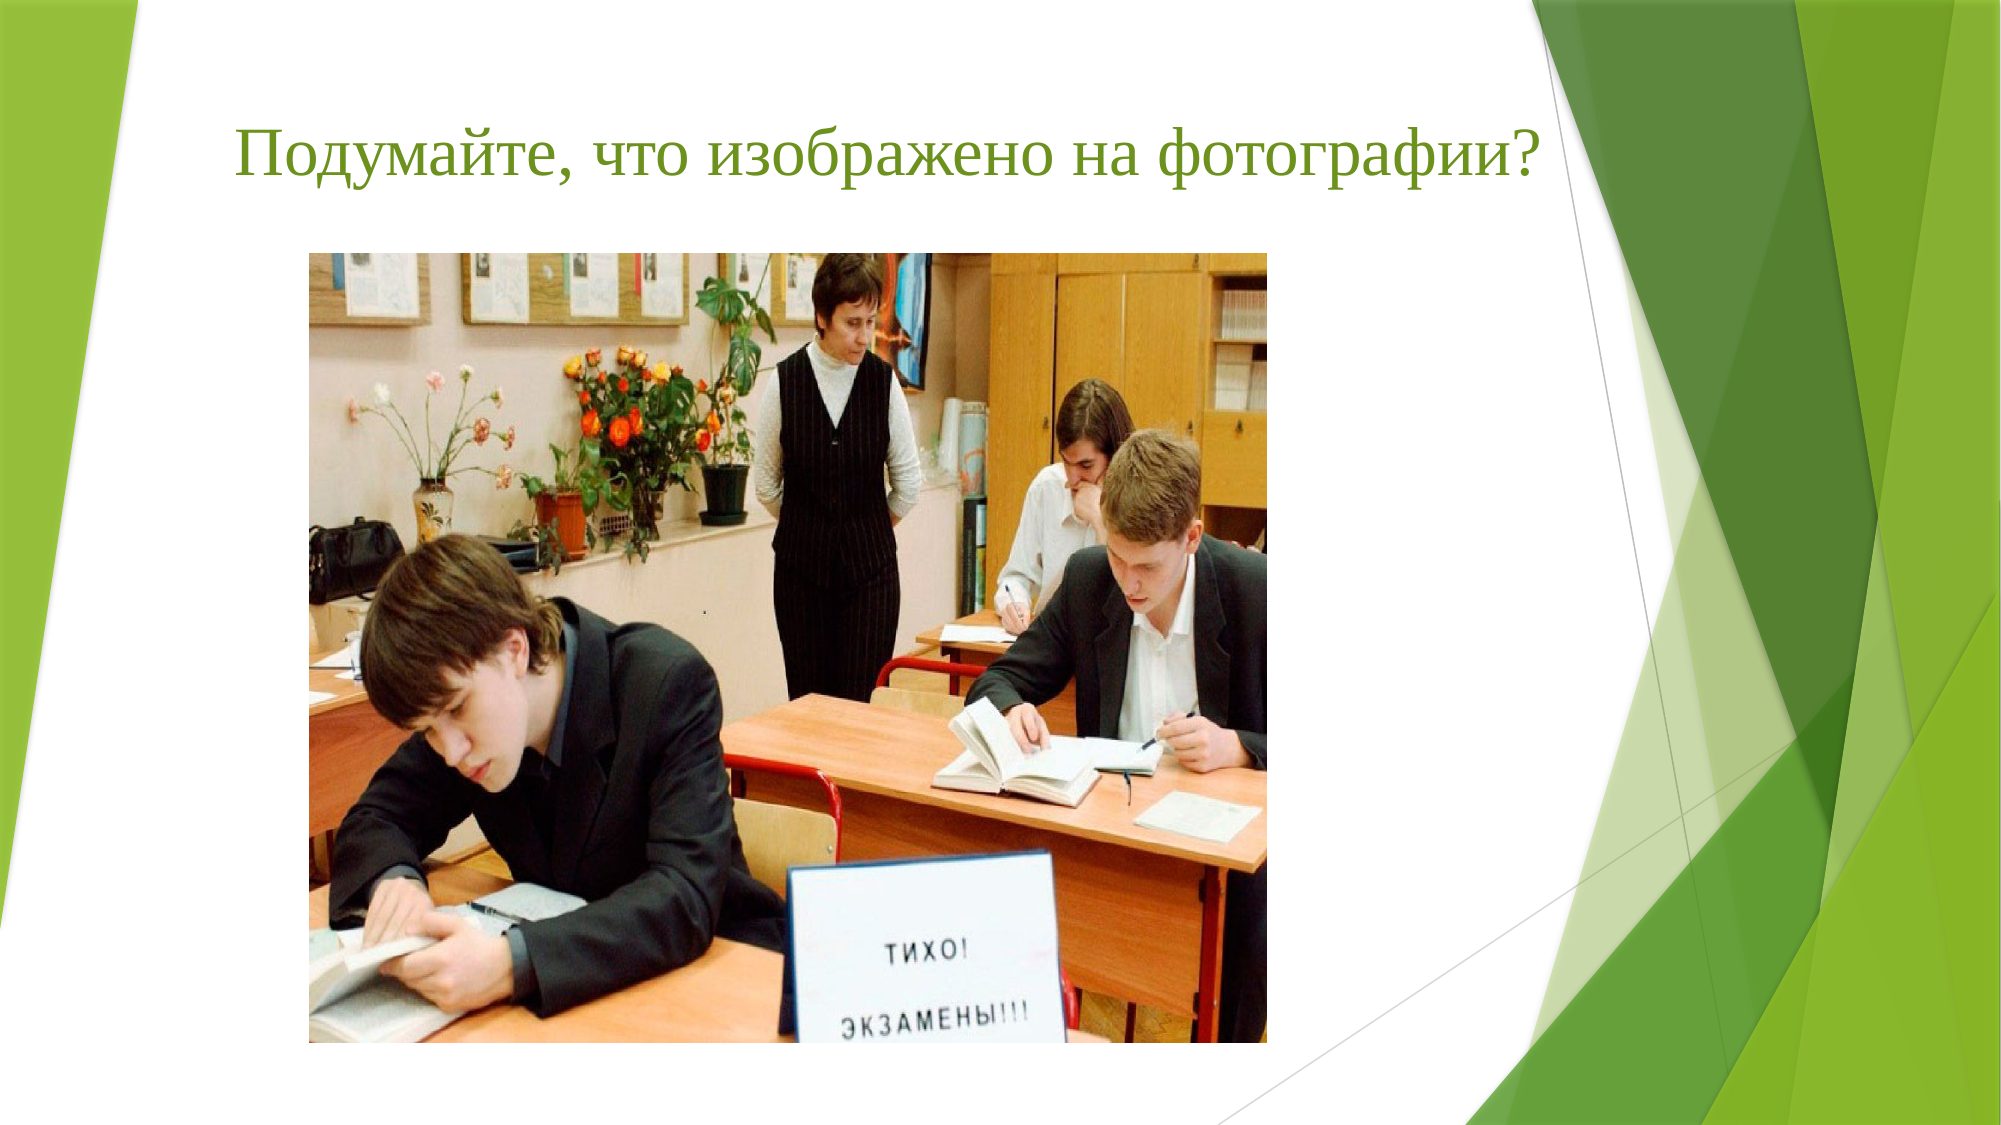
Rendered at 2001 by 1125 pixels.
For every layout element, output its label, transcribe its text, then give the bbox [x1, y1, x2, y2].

picture [308, 252, 1268, 1044]
title Подумайте, что изображено на фотографии? [0, 43, 1558, 197]
